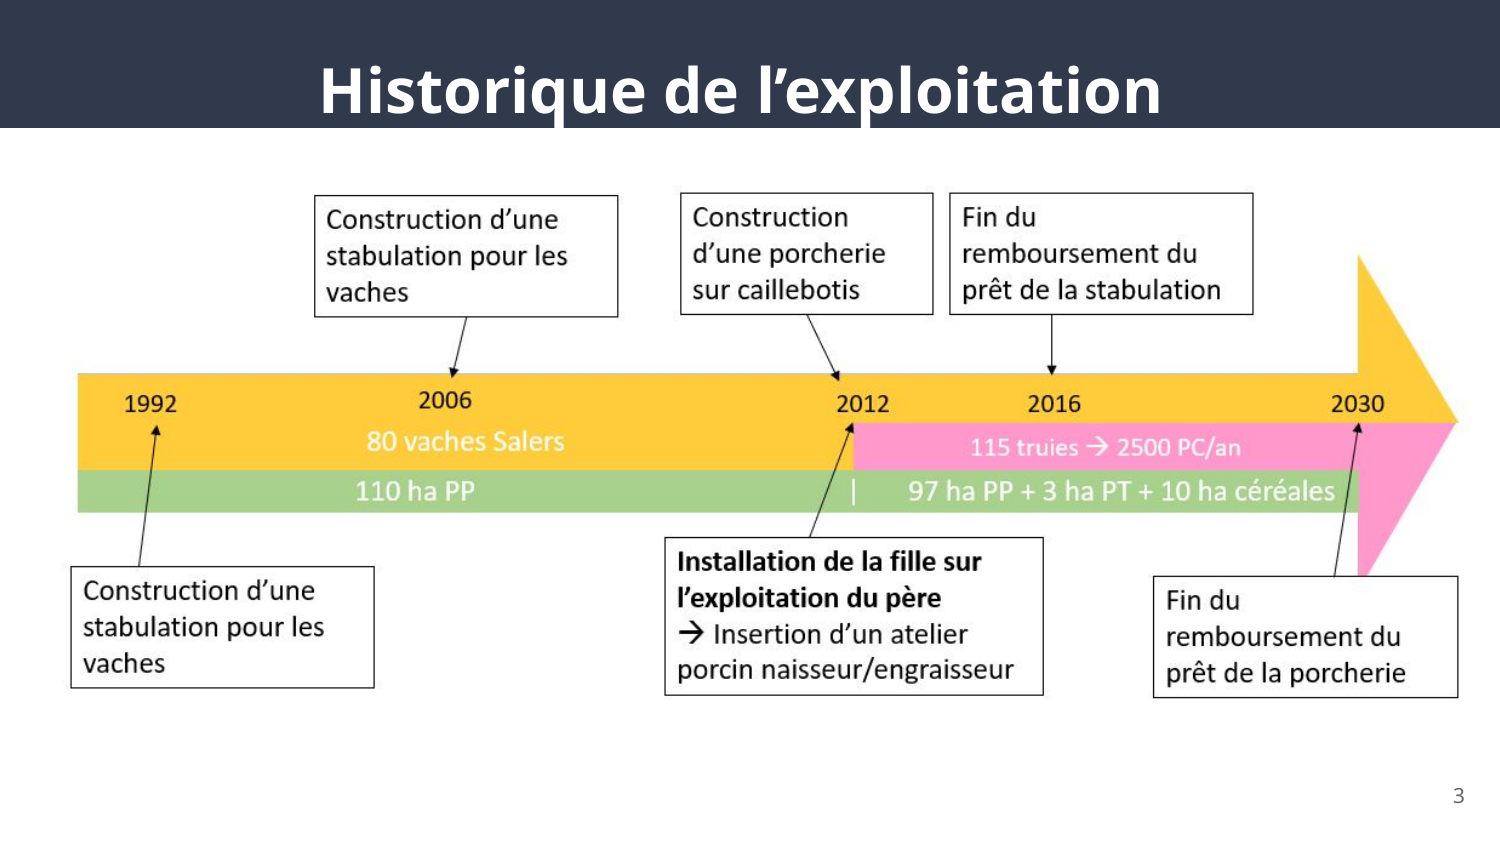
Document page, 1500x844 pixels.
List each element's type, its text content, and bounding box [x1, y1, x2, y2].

slide_number 3 [1389, 764, 1480, 830]
picture [32, 166, 1484, 726]
list Historique de l’exploitation [303, 25, 1213, 101]
